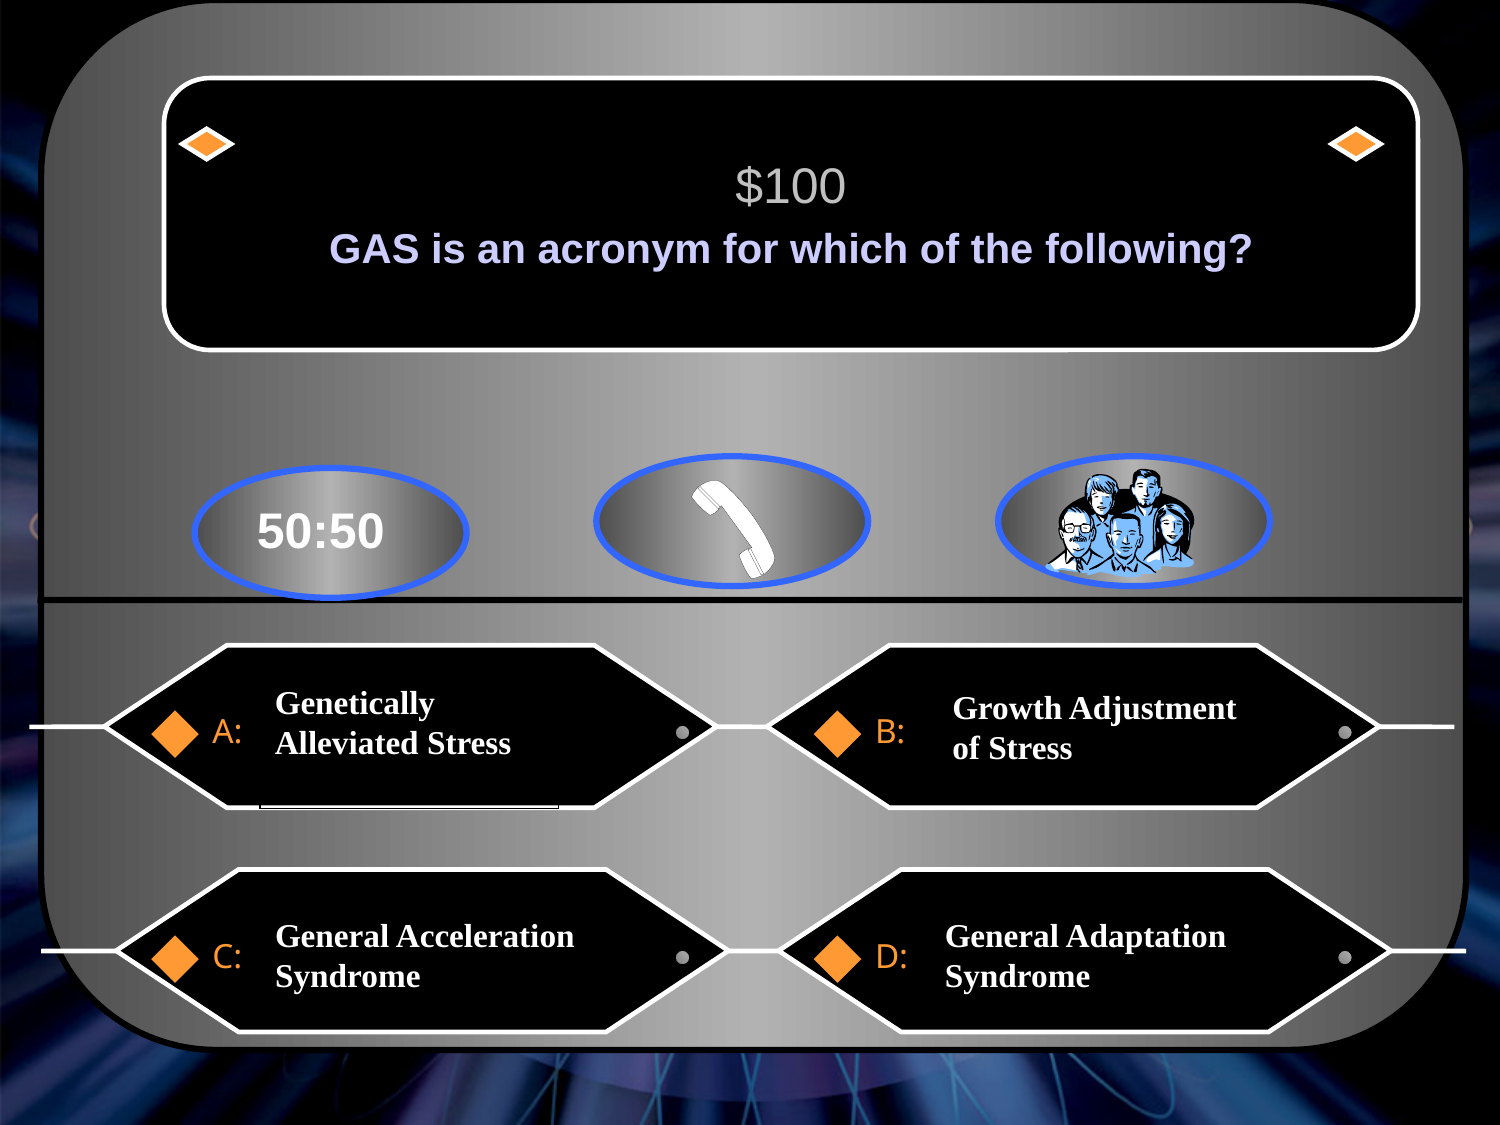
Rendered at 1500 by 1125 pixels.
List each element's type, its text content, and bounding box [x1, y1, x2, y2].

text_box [29, 644, 1455, 808]
picture [1045, 467, 1195, 578]
text_box [596, 456, 869, 583]
text_box [998, 474, 1040, 569]
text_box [40, 869, 1467, 1033]
text_box [1062, 456, 1270, 579]
text_box [41, 0, 1467, 868]
picture [690, 479, 776, 580]
text_box [158, 1040, 1350, 1050]
text_box [194, 467, 467, 598]
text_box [163, 77, 1419, 351]
picture [0, 0, 1500, 1125]
text_box 50:50 [242, 491, 418, 567]
